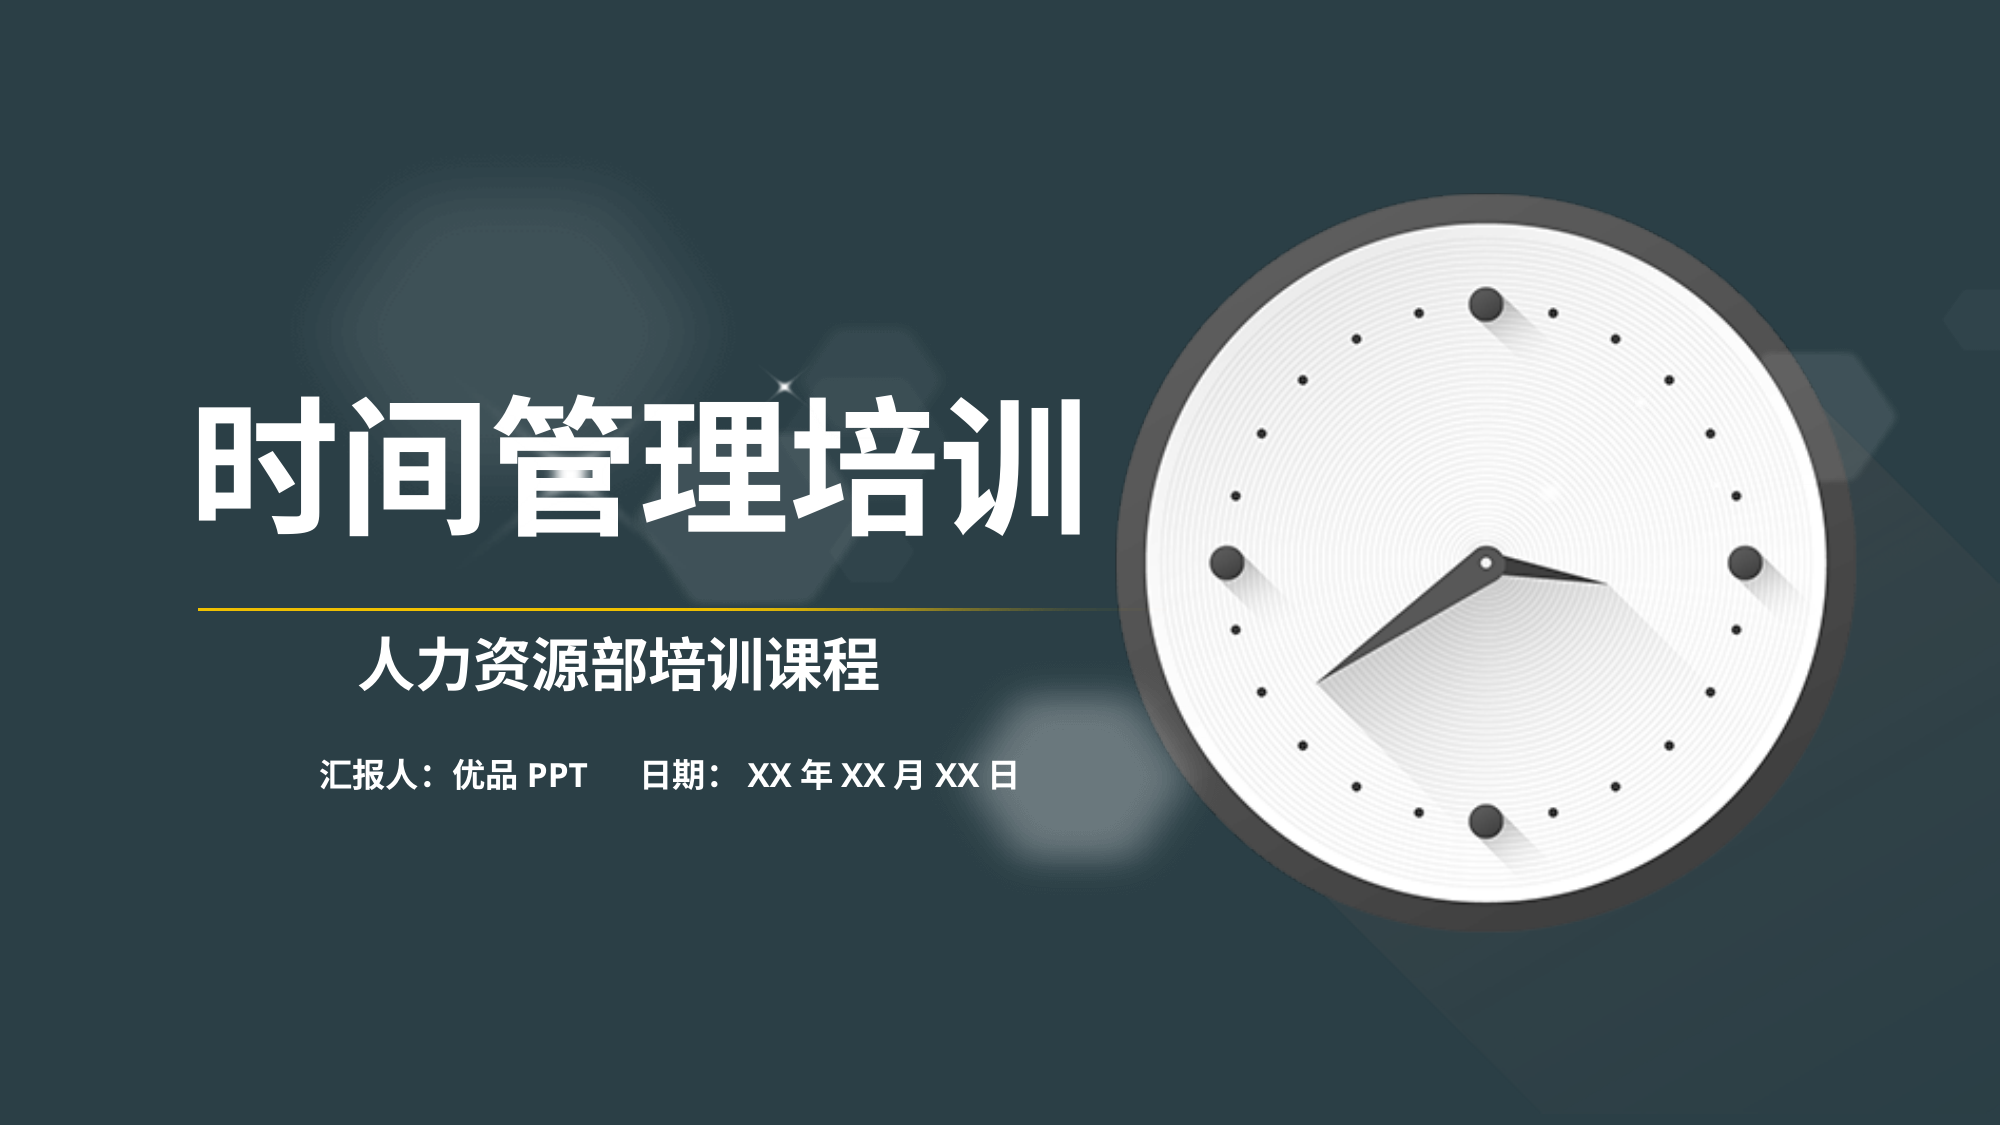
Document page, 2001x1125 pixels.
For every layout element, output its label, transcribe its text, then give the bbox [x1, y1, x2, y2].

text_box 时间管理培训 [874, 366, 1068, 561]
text_box 时间管理培训 [174, 366, 432, 561]
picture [198, 133, 2000, 1114]
text_box 人力资源部培训课程 [342, 621, 897, 706]
text_box 汇报人：优品PPT 日期：XX年XX月XX日 [304, 746, 927, 802]
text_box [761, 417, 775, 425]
